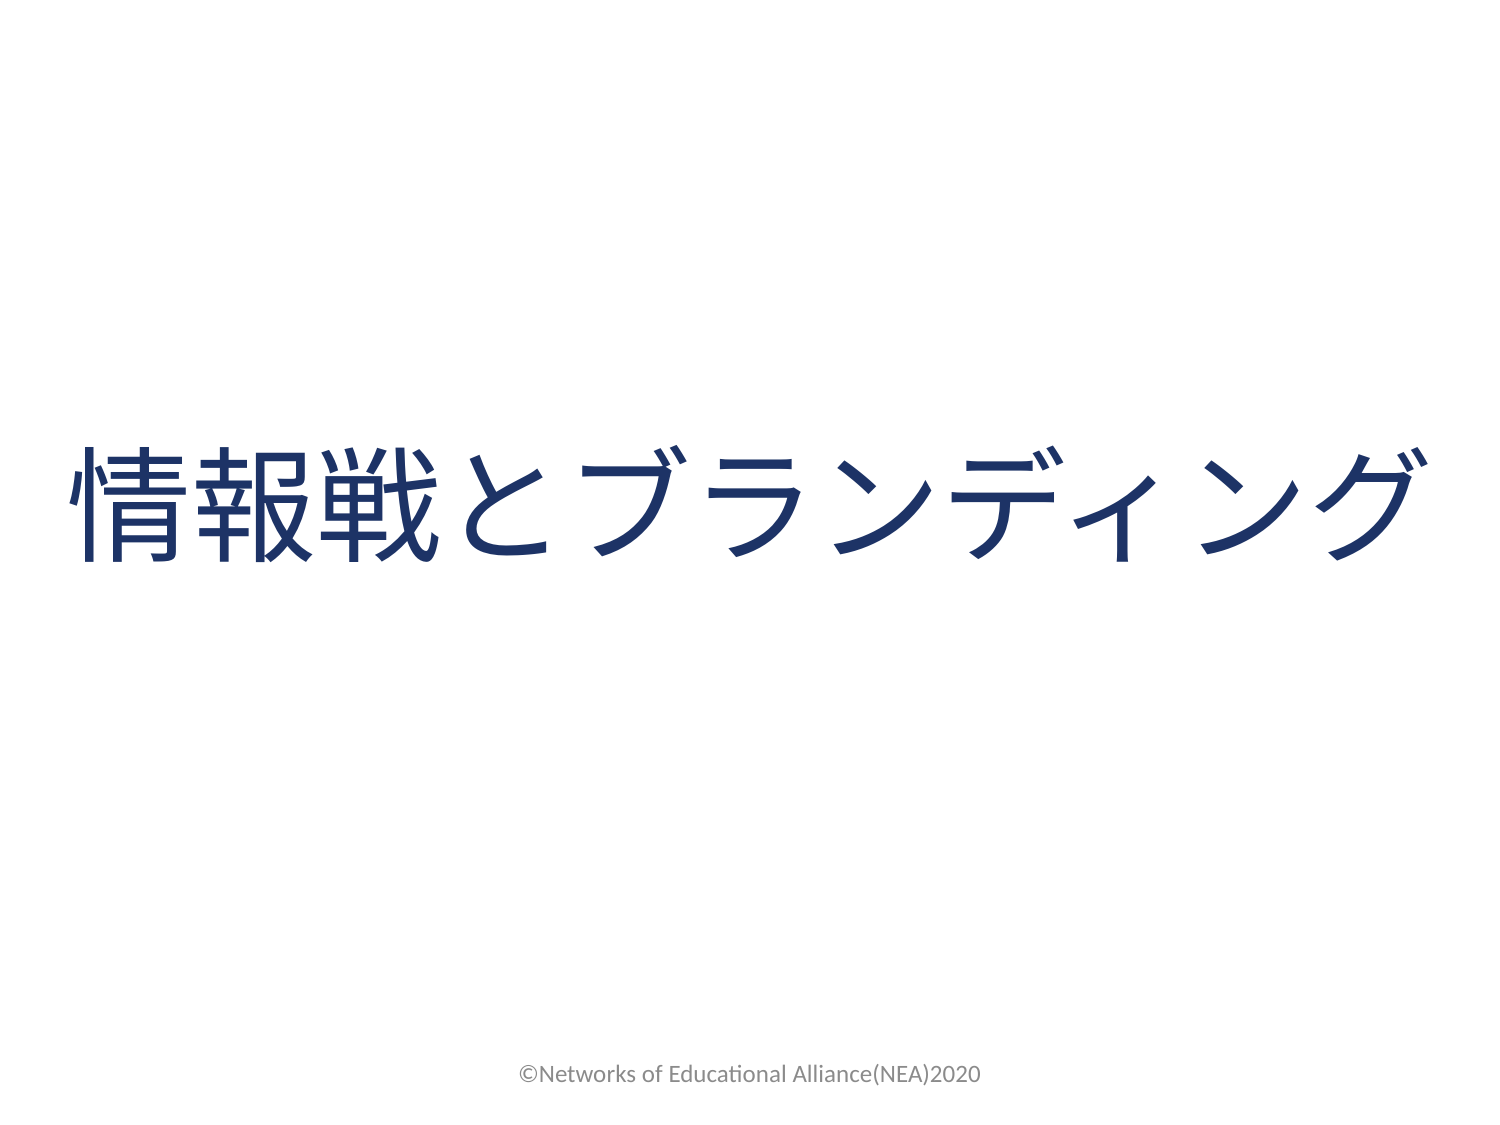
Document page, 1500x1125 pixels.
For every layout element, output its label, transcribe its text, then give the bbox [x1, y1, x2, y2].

footer ©Networks of Educational Alliance(NEA)2020 [496, 1042, 1004, 1103]
text_box 情報戦とブランディング [51, 420, 1449, 586]
